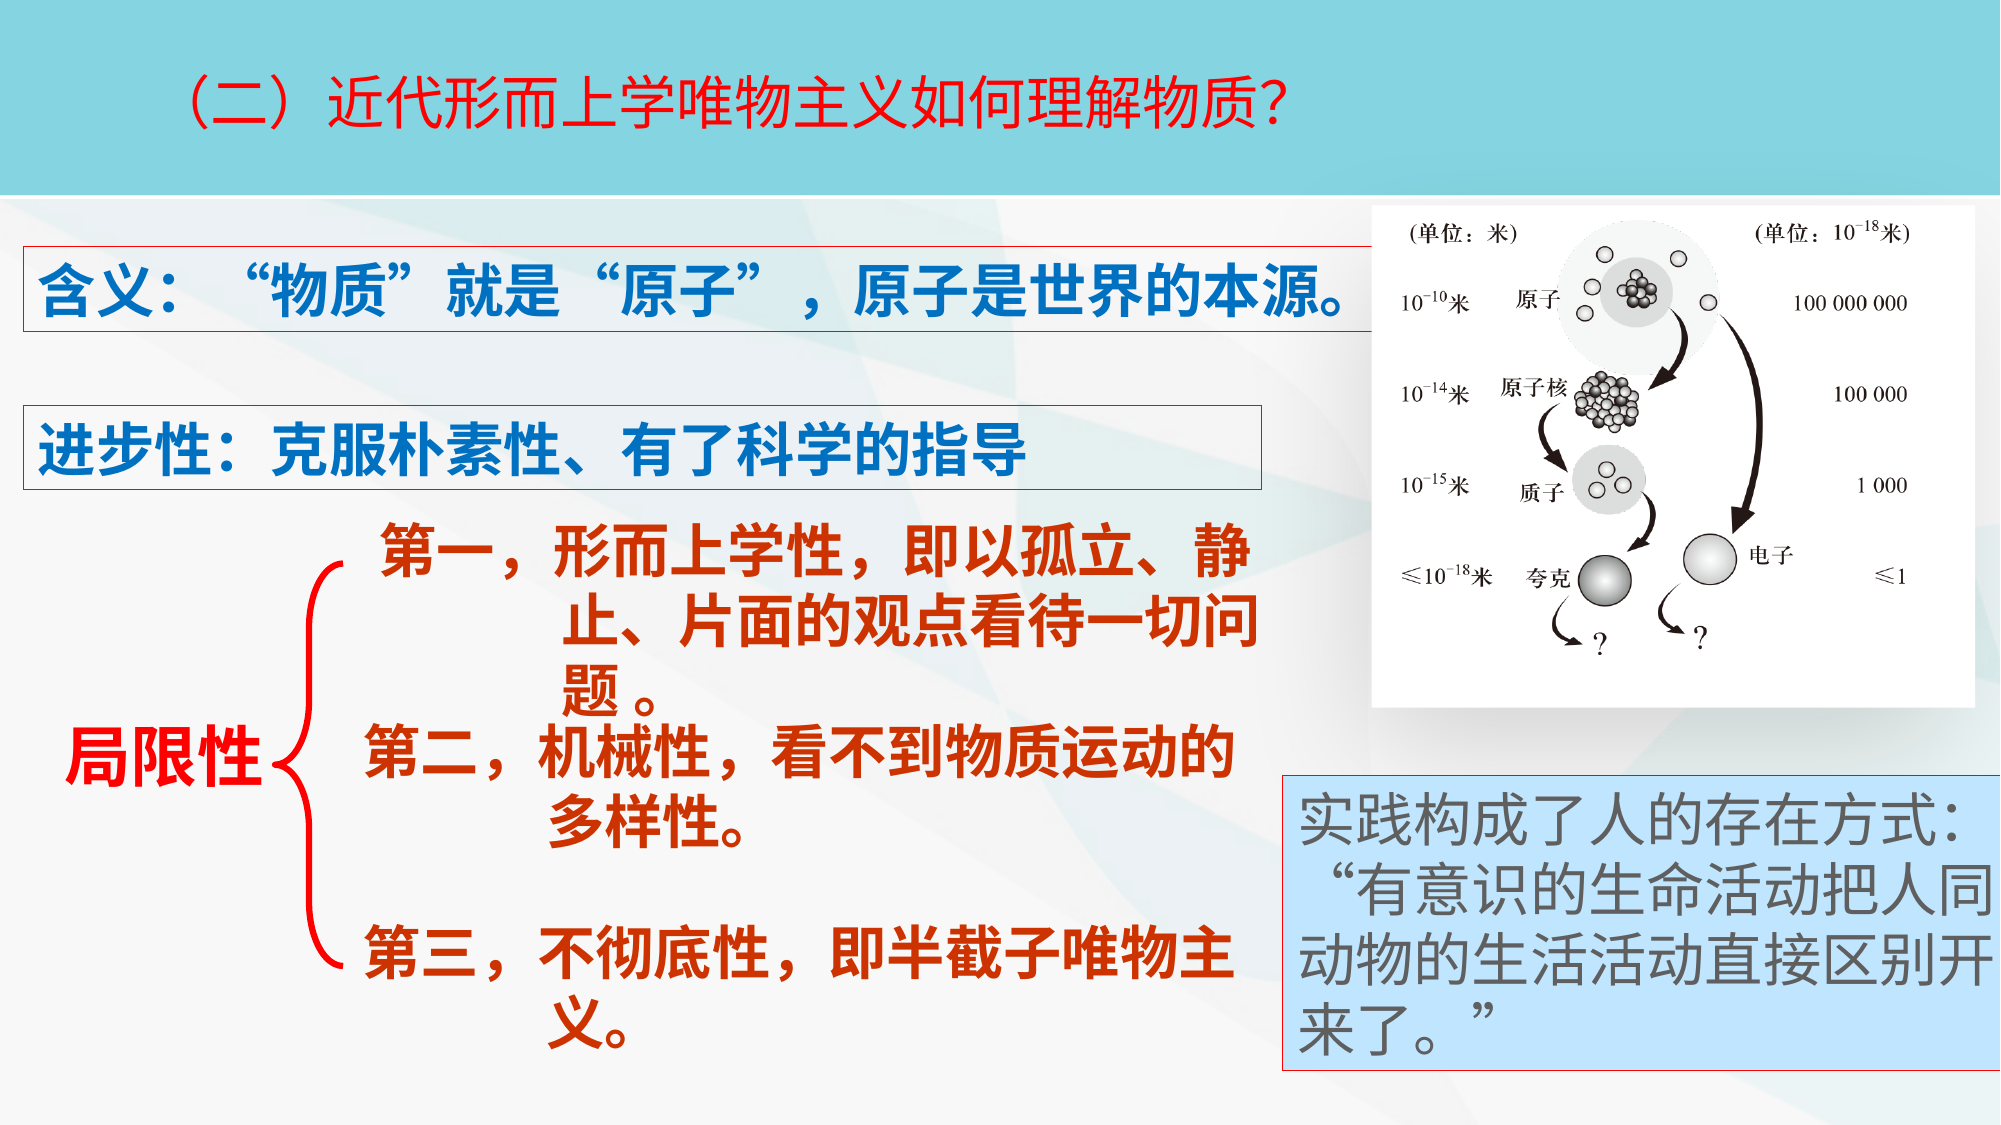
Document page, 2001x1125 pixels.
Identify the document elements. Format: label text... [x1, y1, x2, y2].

text_box 进步性：克服朴素性、有了科学的指导 [23, 405, 1262, 490]
title （二）近代形而上学唯物主义如何理解物质？ [137, 40, 1863, 172]
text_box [1371, 205, 1976, 708]
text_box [49, 507, 1283, 1065]
picture [0, 0, 2001, 1125]
text_box 含义：“物质”就是“原子”，原子是世界的本源。 [23, 246, 1368, 332]
text_box 实践构成了人的存在方式：“有意识的生命活动把人同动物的生活活动直接区别开来了。” [1282, 775, 2000, 1071]
